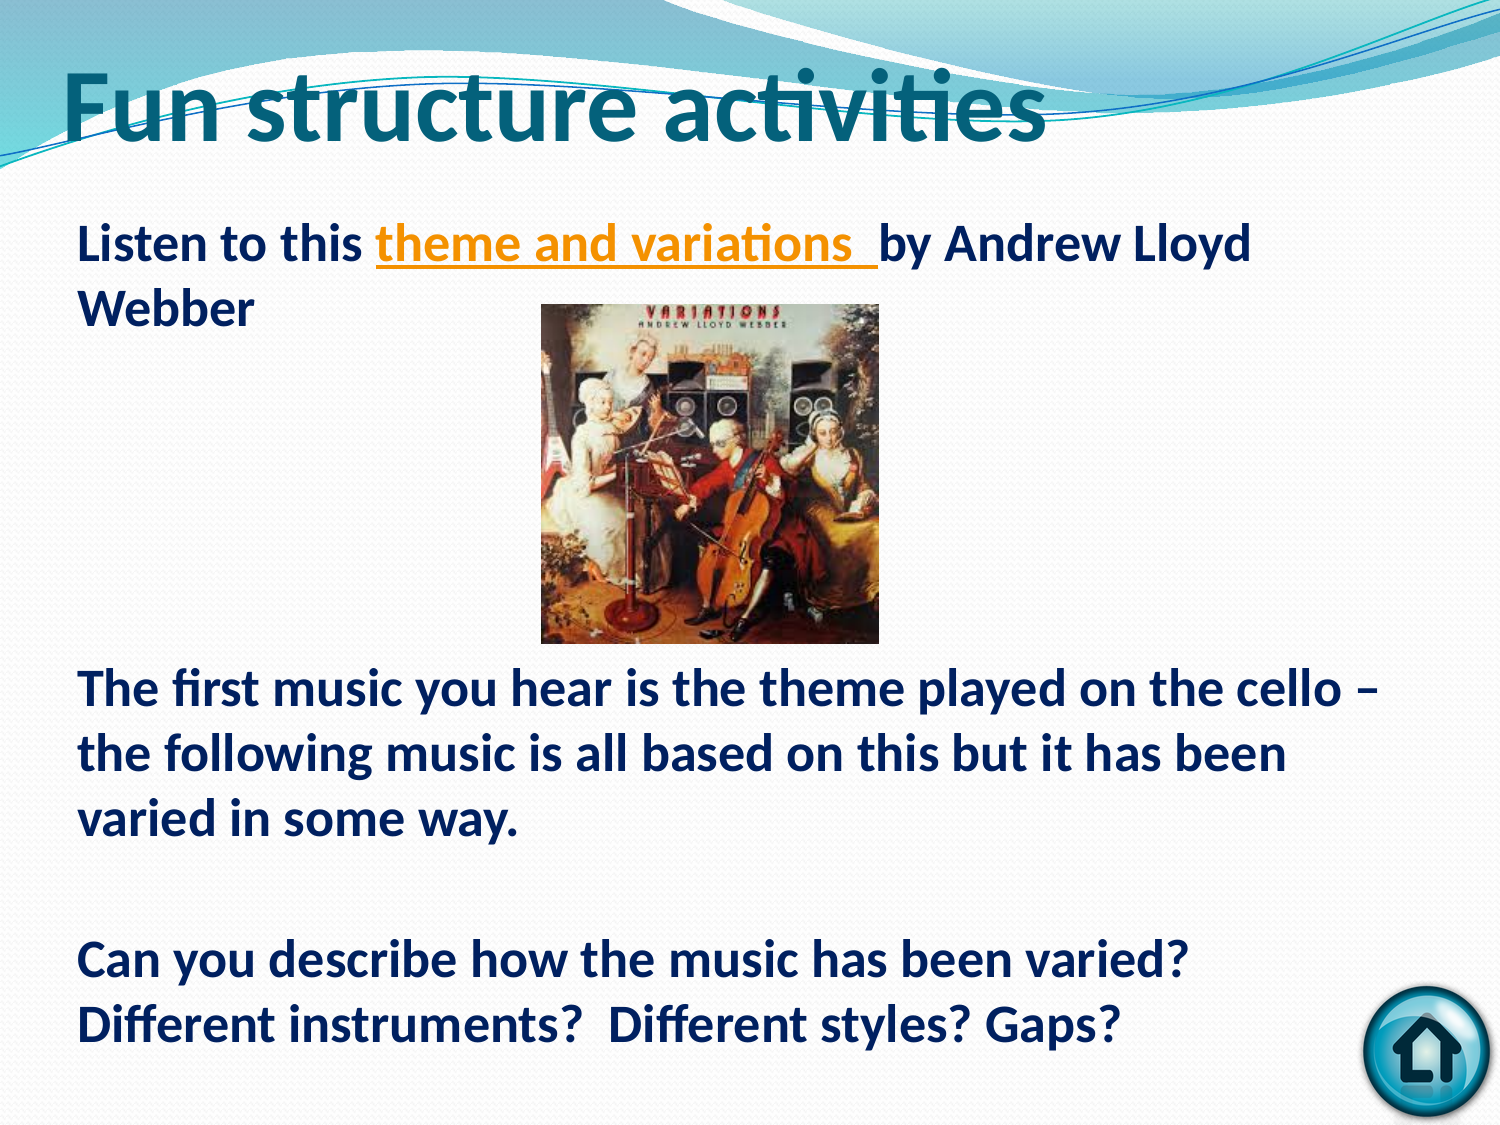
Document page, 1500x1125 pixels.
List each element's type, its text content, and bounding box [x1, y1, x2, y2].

picture [1353, 979, 1500, 1125]
title Fun structure activities [62, 0, 1413, 163]
list Listen to this theme and variations by Andrew Lloyd Webber The first music you hear is the theme played on the cello – the following music is all based on this but it has been varied in some way. Can you describe how the music has been varied? Different instruments? Different styles? Gaps? [62, 200, 1413, 1100]
picture [541, 304, 880, 644]
